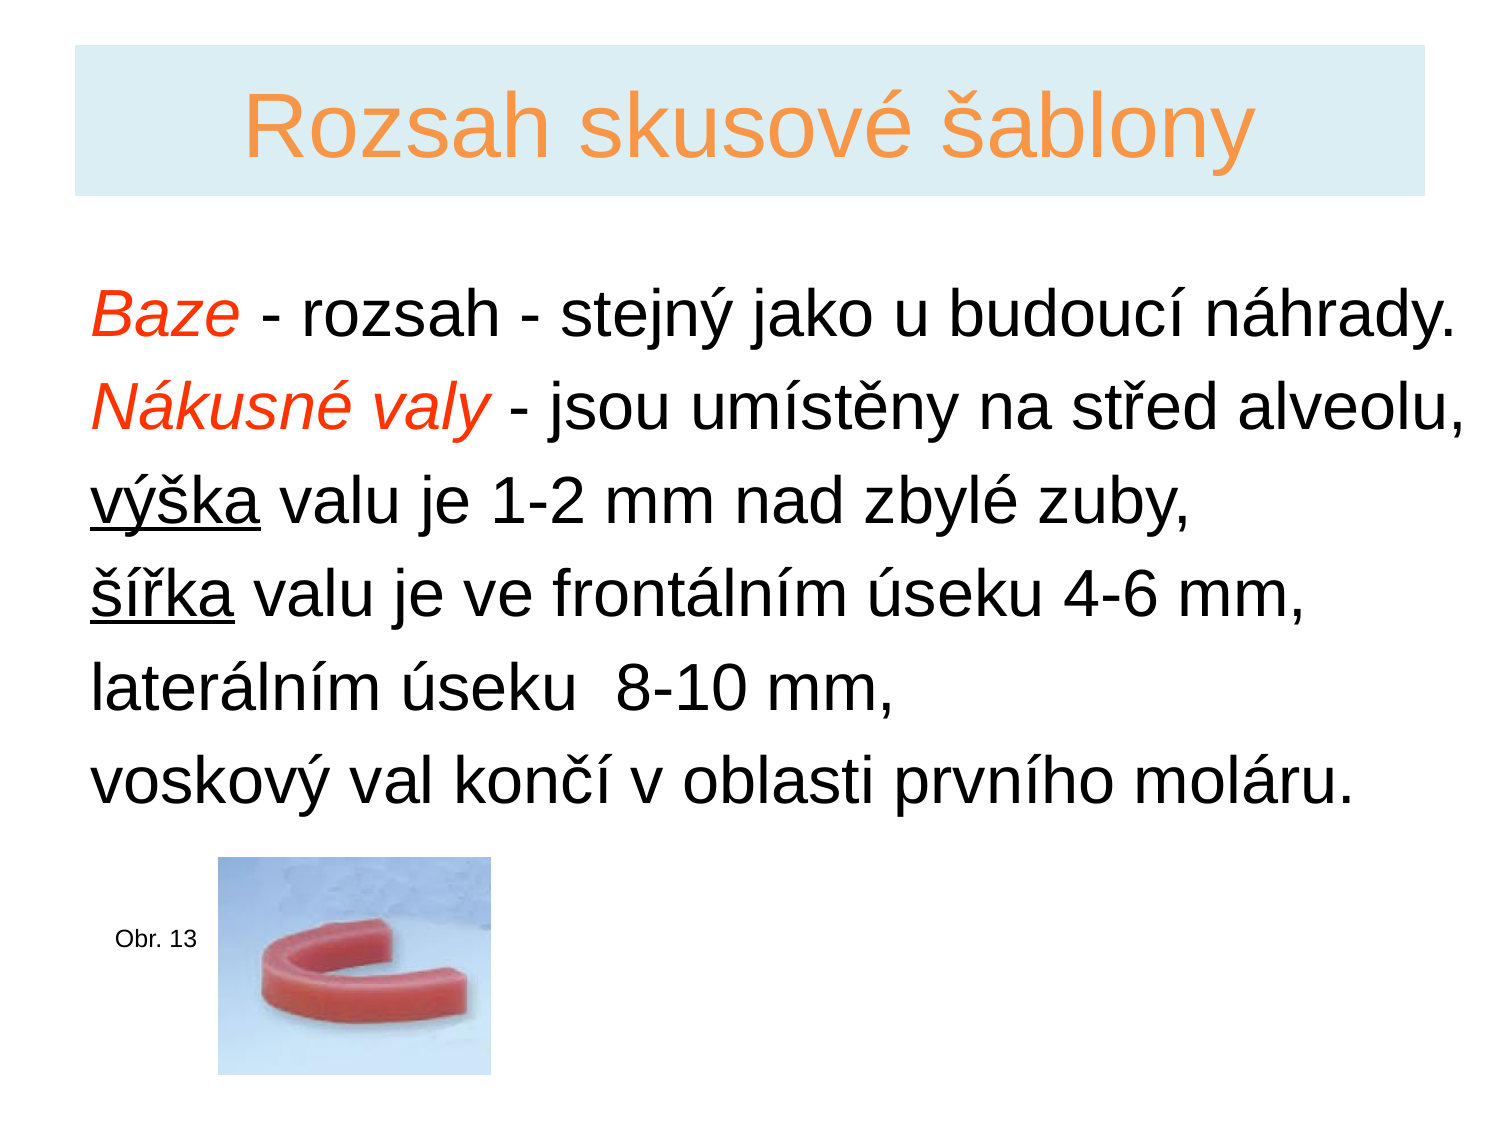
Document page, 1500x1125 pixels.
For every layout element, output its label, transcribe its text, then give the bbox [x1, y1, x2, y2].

text_box Obr. 13 [100, 915, 213, 960]
list Baze - rozsah - stejný jako u budoucí náhrady. Nákusné valy - jsou umístěny na střed alveolu, výška valu je 1-2 mm nad zbylé zuby, šířka valu je ve frontálním úseku 4-6 mm, laterálním úseku 8-10 mm, voskový val končí v oblasti prvního moláru. [74, 262, 1500, 1006]
title Rozsah skusové šablony [74, 44, 1426, 197]
picture [218, 857, 491, 1076]
